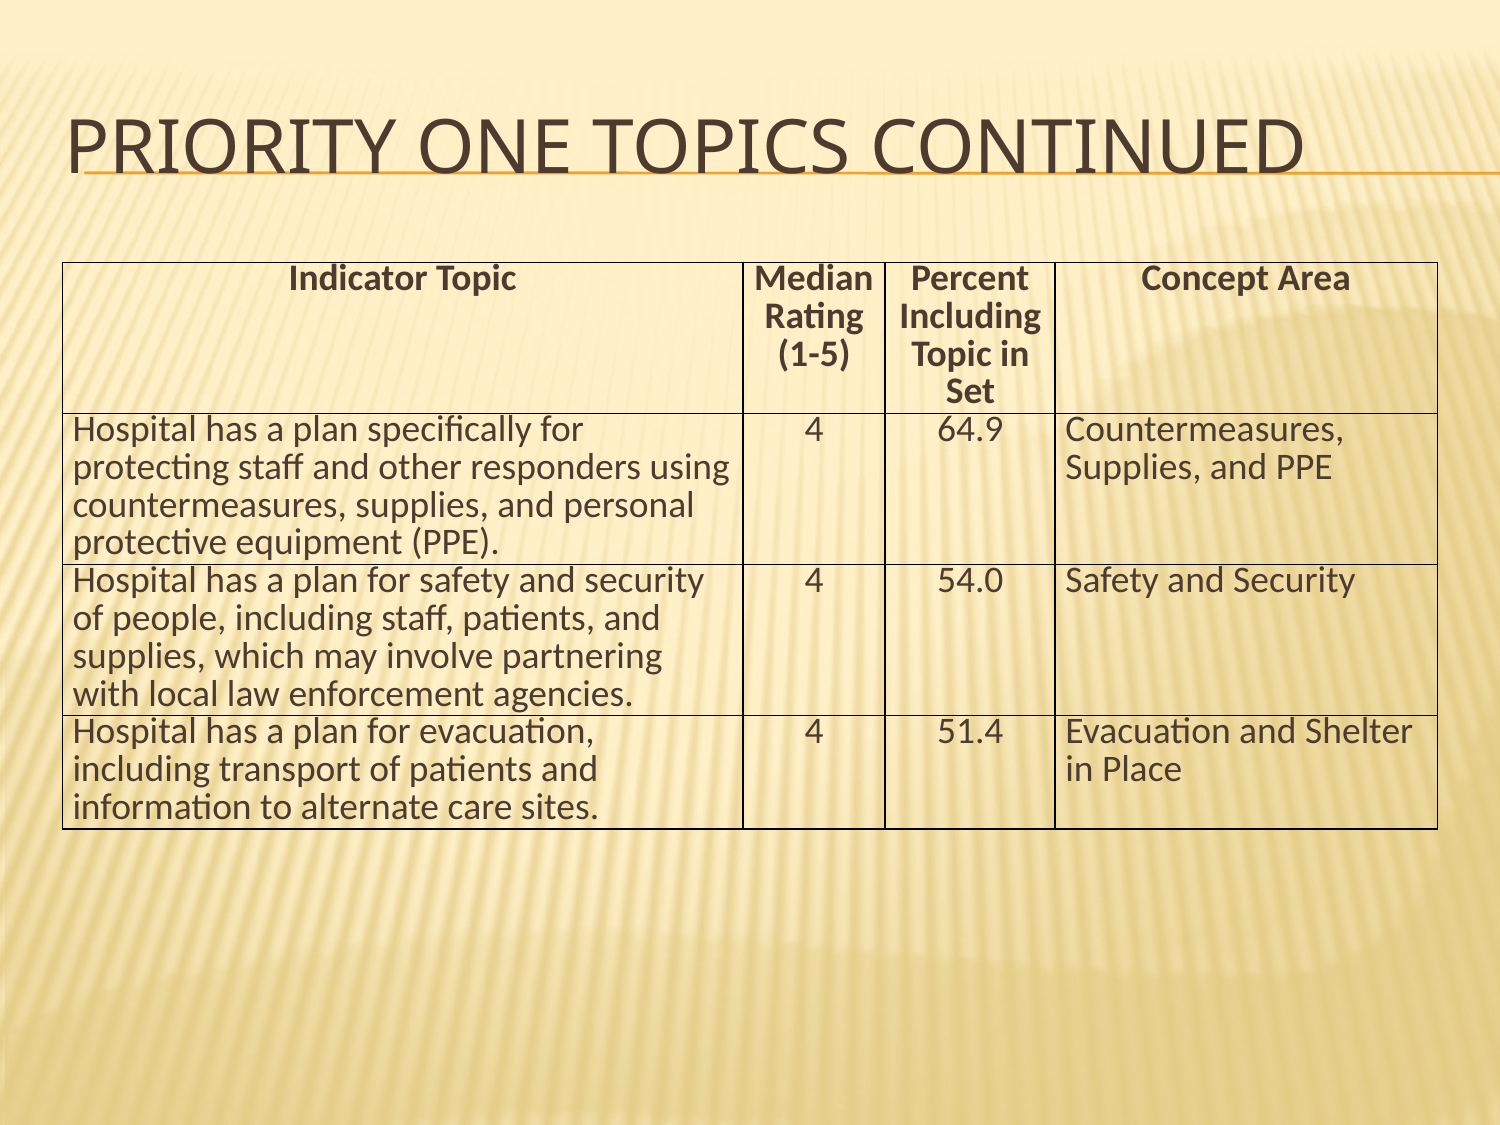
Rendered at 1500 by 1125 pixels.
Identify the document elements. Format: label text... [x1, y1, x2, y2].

table_cell Hospital has a plan specifically for protecting staff and other responders using countermeasures, supplies, and personal protective equipment (PPE). [63, 414, 742, 564]
table_cell 51.4 [886, 716, 1054, 828]
table_cell 4 [744, 716, 884, 828]
table_cell 4 [744, 414, 884, 564]
table_cell 64.9 [886, 414, 1054, 564]
table_cell 4 [744, 565, 884, 715]
table_cell Safety and Security [1056, 565, 1437, 715]
table_cell Hospital has a plan for safety and security of people, including staff, patients, and supplies, which may involve partnering with local law enforcement agencies. [63, 565, 742, 715]
table_cell 54.0 [886, 565, 1054, 715]
table_cell Evacuation and Shelter in Place [1056, 716, 1437, 828]
table_cell Countermeasures, Supplies, and PPE [1056, 414, 1437, 564]
table_header Concept Area [1056, 263, 1437, 413]
table_cell Hospital has a plan for evacuation, including transport of patients and information to alternate care sites. [63, 716, 742, 828]
table_header Percent Including Topic in Set [886, 263, 1054, 413]
table_header Median Rating (1-5) [744, 263, 884, 413]
title Priority one topics continued [49, 75, 1475, 213]
table_header Indicator Topic [63, 263, 742, 413]
